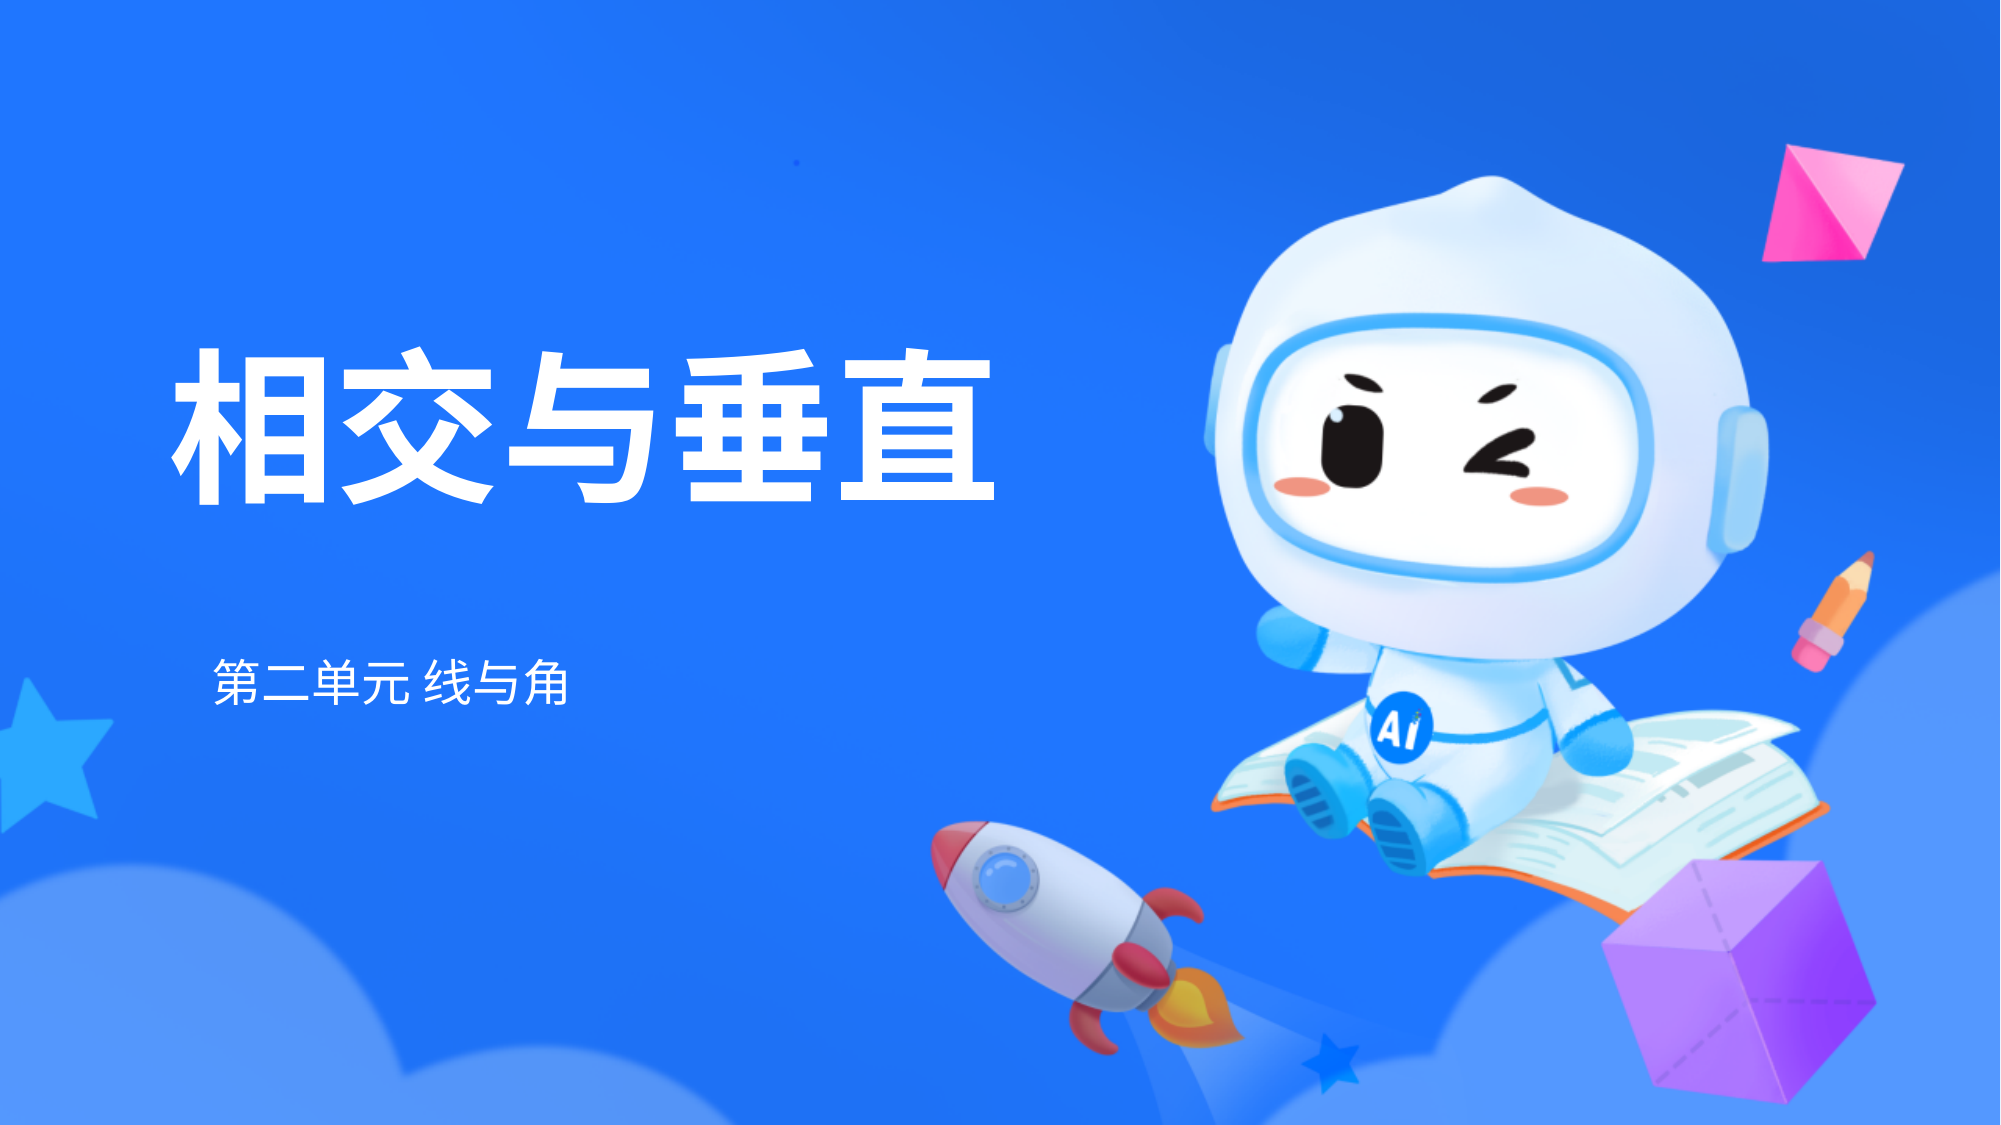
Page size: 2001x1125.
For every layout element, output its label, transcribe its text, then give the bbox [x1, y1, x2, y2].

text_box 第二单元 线与角 [196, 643, 952, 719]
text_box 相交与垂直 [153, 316, 1095, 532]
picture [0, 0, 2001, 1125]
